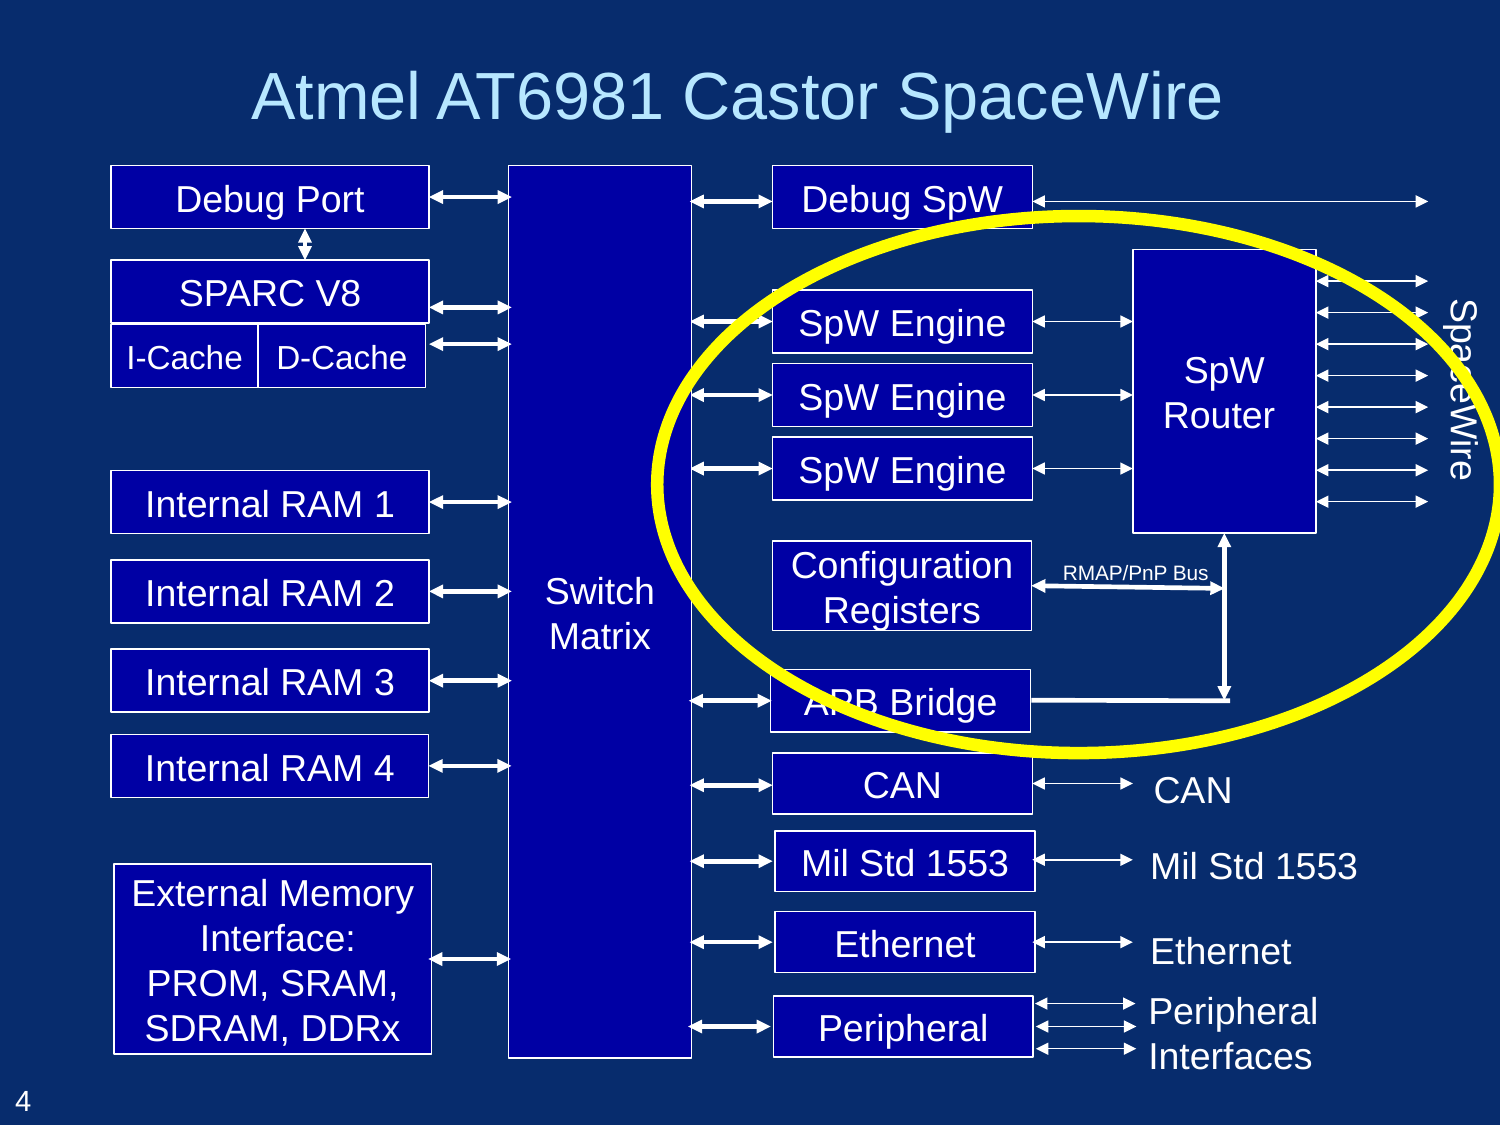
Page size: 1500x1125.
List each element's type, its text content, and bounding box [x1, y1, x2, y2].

title Atmel AT6981 Castor SpaceWire [235, 24, 1500, 161]
slide_number 4 [0, 1046, 160, 1125]
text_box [110, 165, 1500, 1074]
